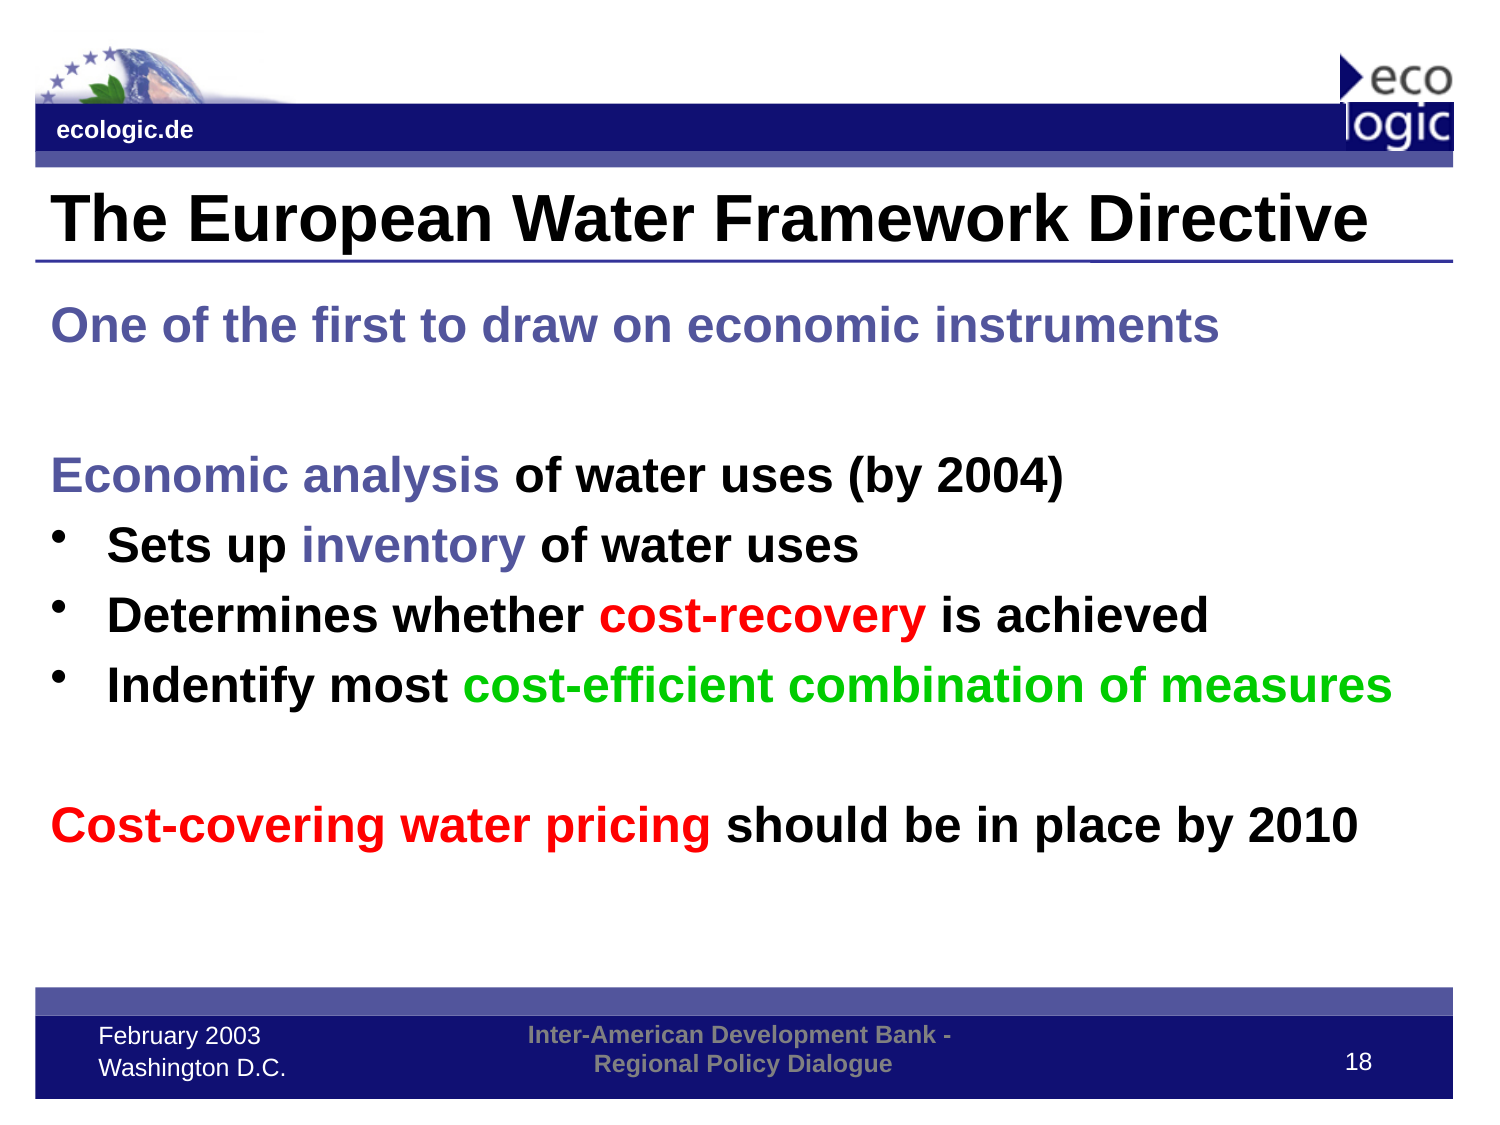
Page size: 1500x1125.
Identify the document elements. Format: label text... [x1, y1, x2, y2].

list One of the first to draw on economic instruments Economic analysis of water uses (by 2004) Sets up inventory of water uses Determines whether cost-recovery is achieved Indentify most cost-efficient combination of measures Cost-covering water pricing should be in place by 2010 [35, 284, 1454, 951]
slide_number 18 [1208, 1037, 1388, 1087]
title The European Water Framework Directive [34, 173, 1454, 256]
picture [35, 30, 296, 103]
picture [1340, 52, 1454, 151]
